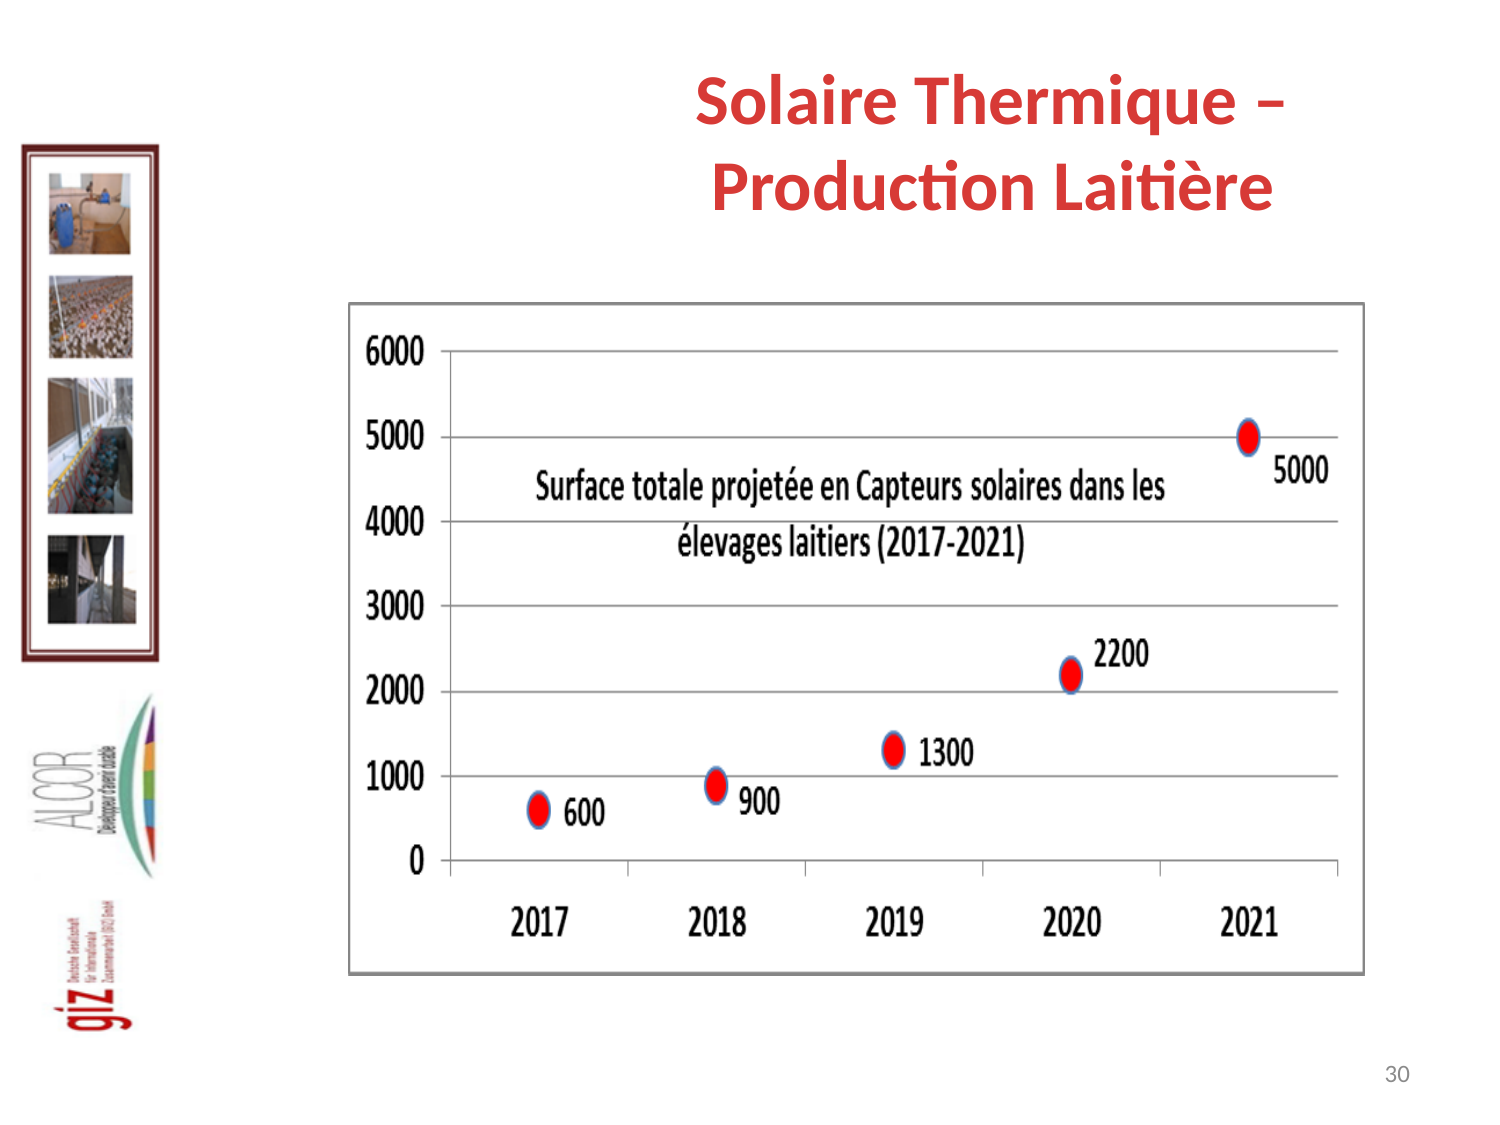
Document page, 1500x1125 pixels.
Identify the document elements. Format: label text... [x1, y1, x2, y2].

title Solaire Thermique – Production Laitière [561, 45, 1425, 233]
picture [348, 302, 1365, 977]
picture [17, 136, 172, 1047]
slide_number 30 [1074, 1042, 1425, 1103]
